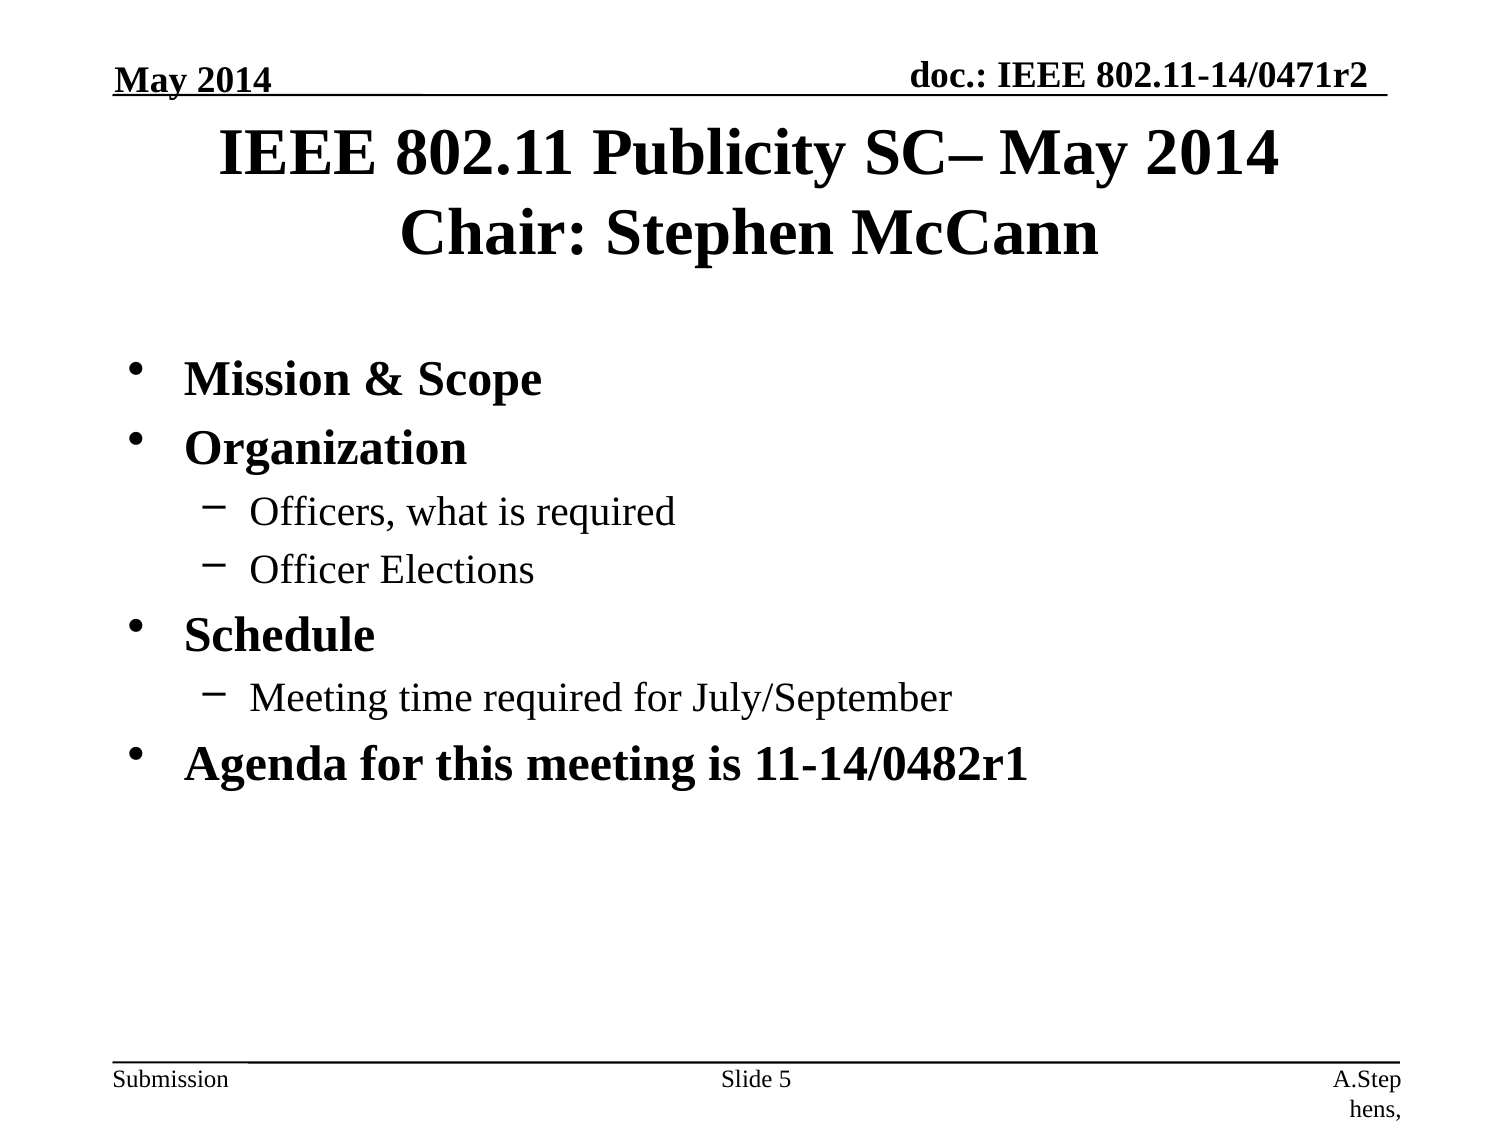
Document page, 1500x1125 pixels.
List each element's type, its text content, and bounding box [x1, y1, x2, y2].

title IEEE 802.11 Publicity SC– May 2014 Chair: Stephen McCann [112, 99, 1388, 275]
slide_number Slide 5 [712, 1062, 800, 1093]
footer A.Stephens, Intel, D. Stanley, Aruba [1325, 1062, 1402, 1093]
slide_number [114, 54, 374, 99]
list Mission & Scope Organization Officers, what is required Officer Elections Schedule Meeting time required for July/September Agenda for this meeting is 11-14/0482r1 [112, 337, 1388, 988]
